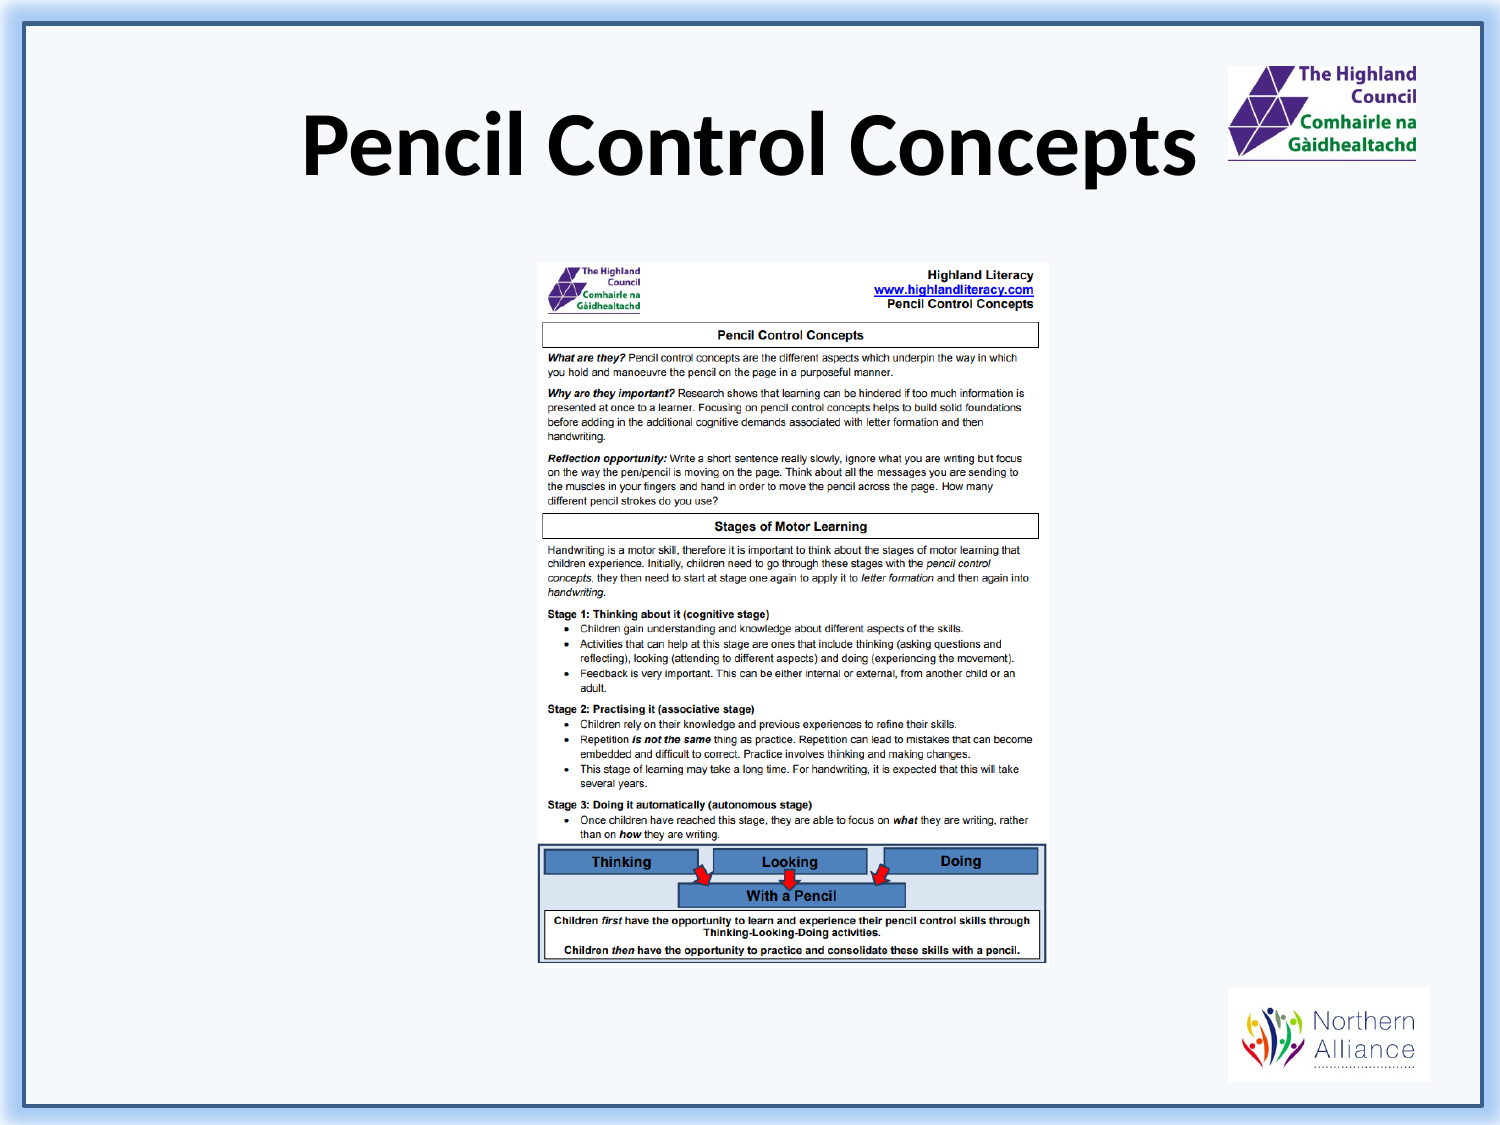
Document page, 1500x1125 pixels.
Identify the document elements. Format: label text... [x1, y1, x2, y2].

picture [1227, 66, 1416, 162]
text_box [22, 21, 1484, 1108]
title Pencil Control Concepts [75, 45, 1425, 233]
picture [1227, 987, 1430, 1082]
picture [537, 261, 1050, 968]
